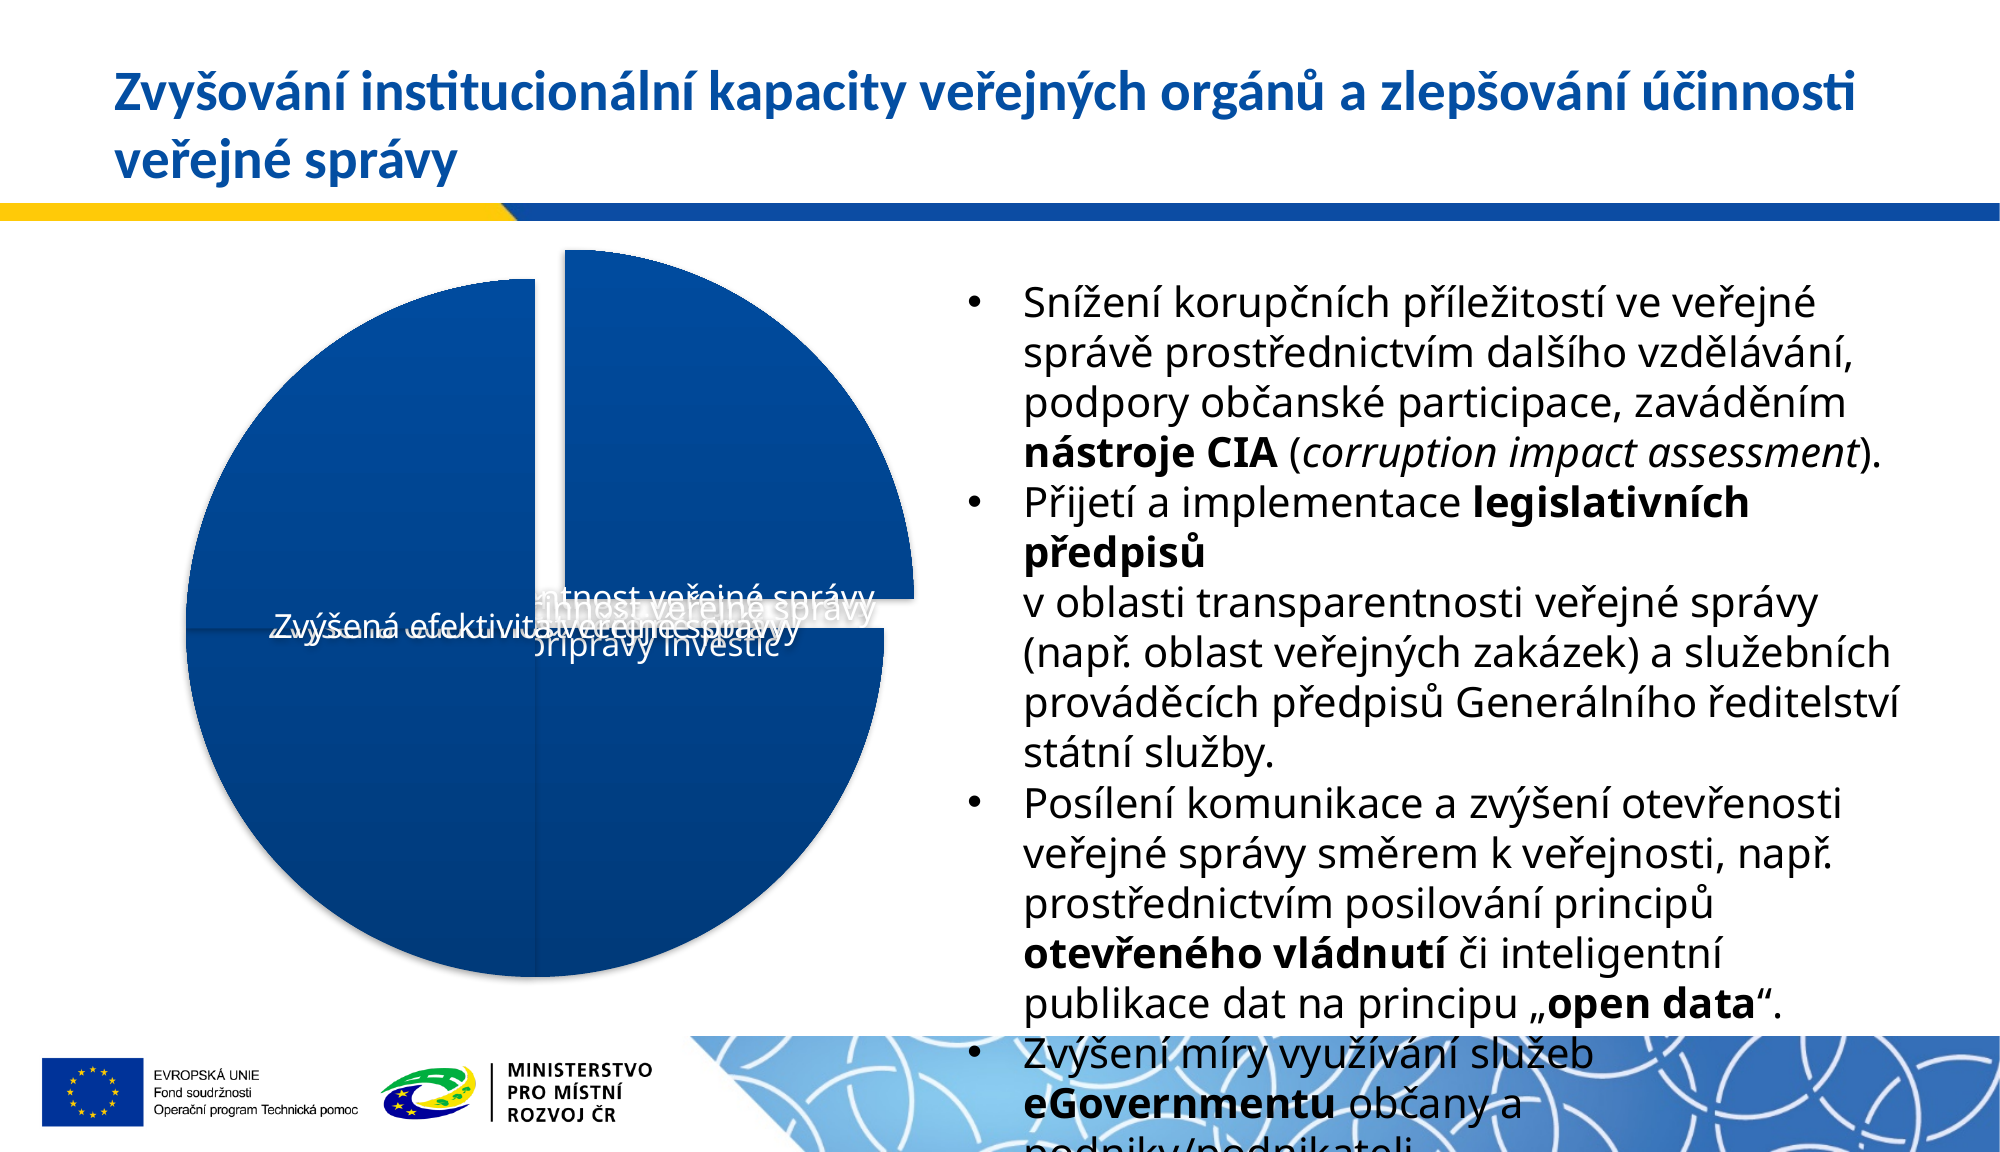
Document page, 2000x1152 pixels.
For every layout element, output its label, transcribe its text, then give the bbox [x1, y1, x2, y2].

picture [680, 1036, 952, 1152]
picture [19, 1035, 674, 1149]
title Zvyšování institucionální kapacity veřejných orgánů a zlepšování účinnosti veřejné správy [99, 46, 1900, 198]
text_box Snížení korupčních příležitostí ve veřejné správě prostřednictvím dalšího vzdělávání, podpory občanské participace, zaváděním nástroje CIA (corruption impact assessment). Přijetí a implementace legislativních předpisů v oblasti transparentnosti veřejné správy (např. oblast veřejných zakázek) a služebních prováděcích předpisů Generálního ředitelství státní služby. Posílení komunikace a zvýšení otevřenosti veřejné správy směrem k veřejnosti, např. prostřednictvím posilování principů otevřeného vládnutí či inteligentní publikace dat na principu „open data“. Zvýšení míry využívání služeb eGovernmentu občany a podniky/podnikateli. [952, 268, 1933, 1152]
picture [1933, 1036, 2000, 1152]
picture [0, 203, 99, 221]
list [99, 197, 1001, 1030]
picture [1001, 203, 2000, 221]
